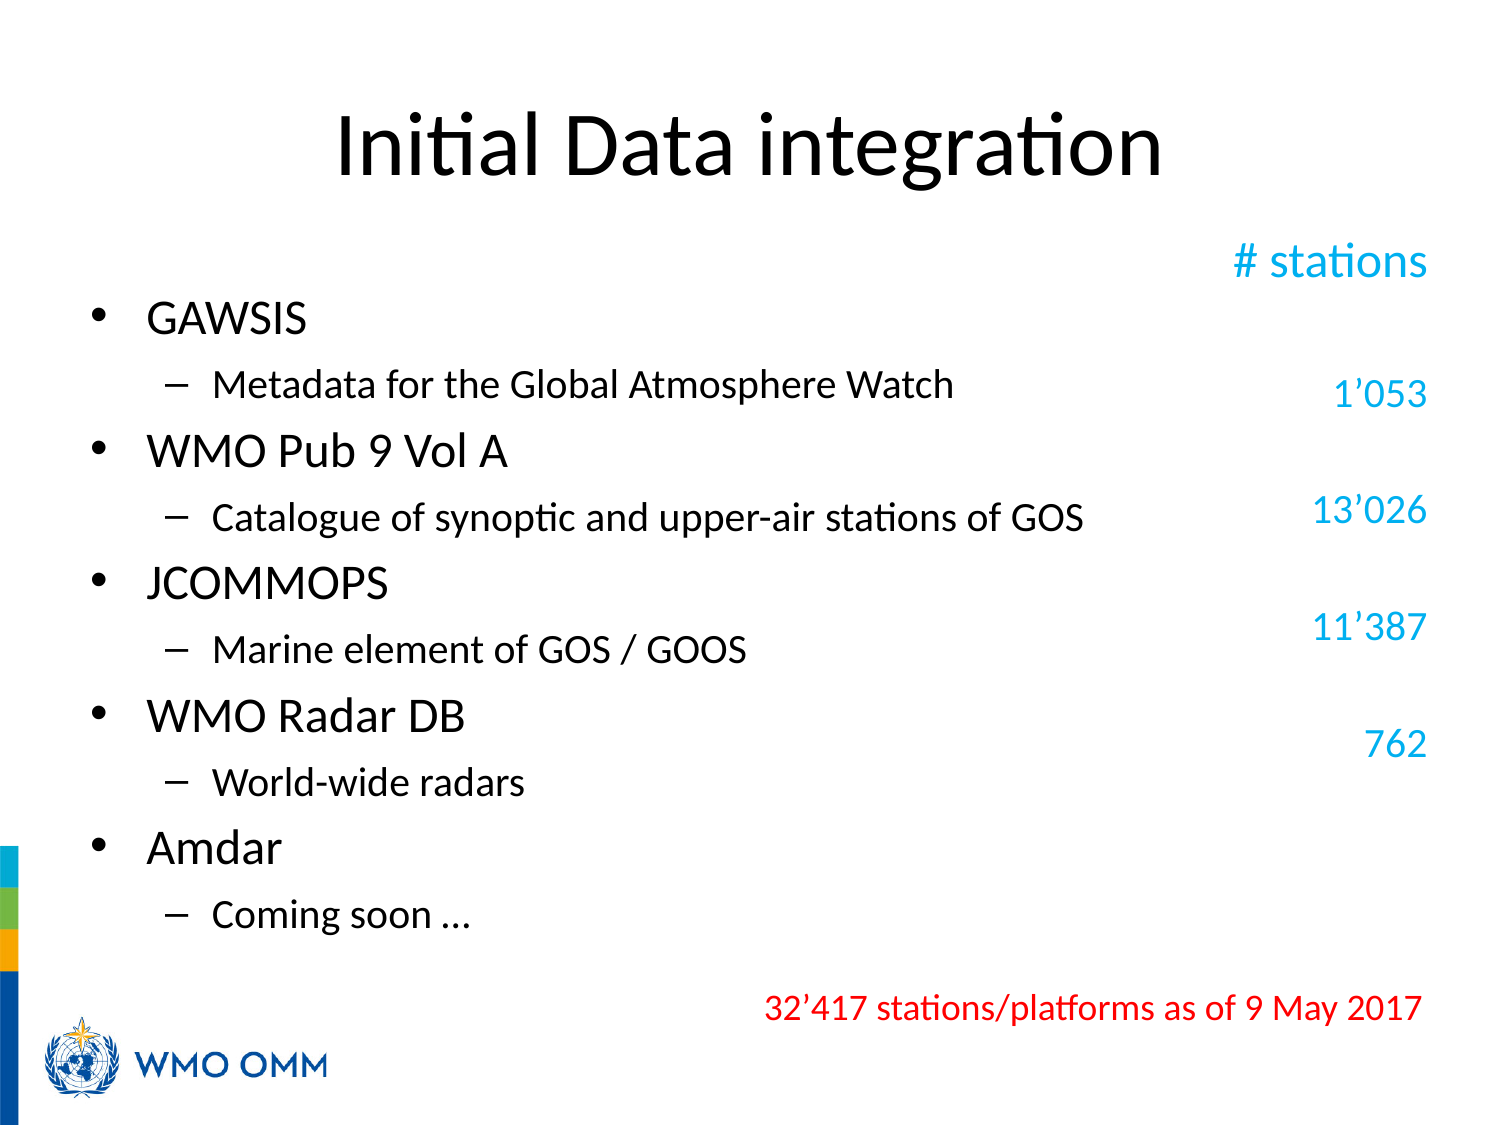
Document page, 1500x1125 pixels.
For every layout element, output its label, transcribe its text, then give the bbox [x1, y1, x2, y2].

text_box # stations 1’053 13’026 11’387 762 [1197, 219, 1443, 976]
title Initial Data integration [75, 45, 1425, 233]
text_box 32’417 stations/platforms as of 9 May 2017 [748, 975, 1439, 1036]
picture [0, 845, 327, 1125]
list GAWSIS Metadata for the Global Atmosphere Watch WMO Pub 9 Vol A Catalogue of synoptic and upper-air stations of GOS JCOMMOPS Marine element of GOS / GOOS WMO Radar DB World-wide radars Amdar Coming soon … [75, 277, 1197, 1005]
